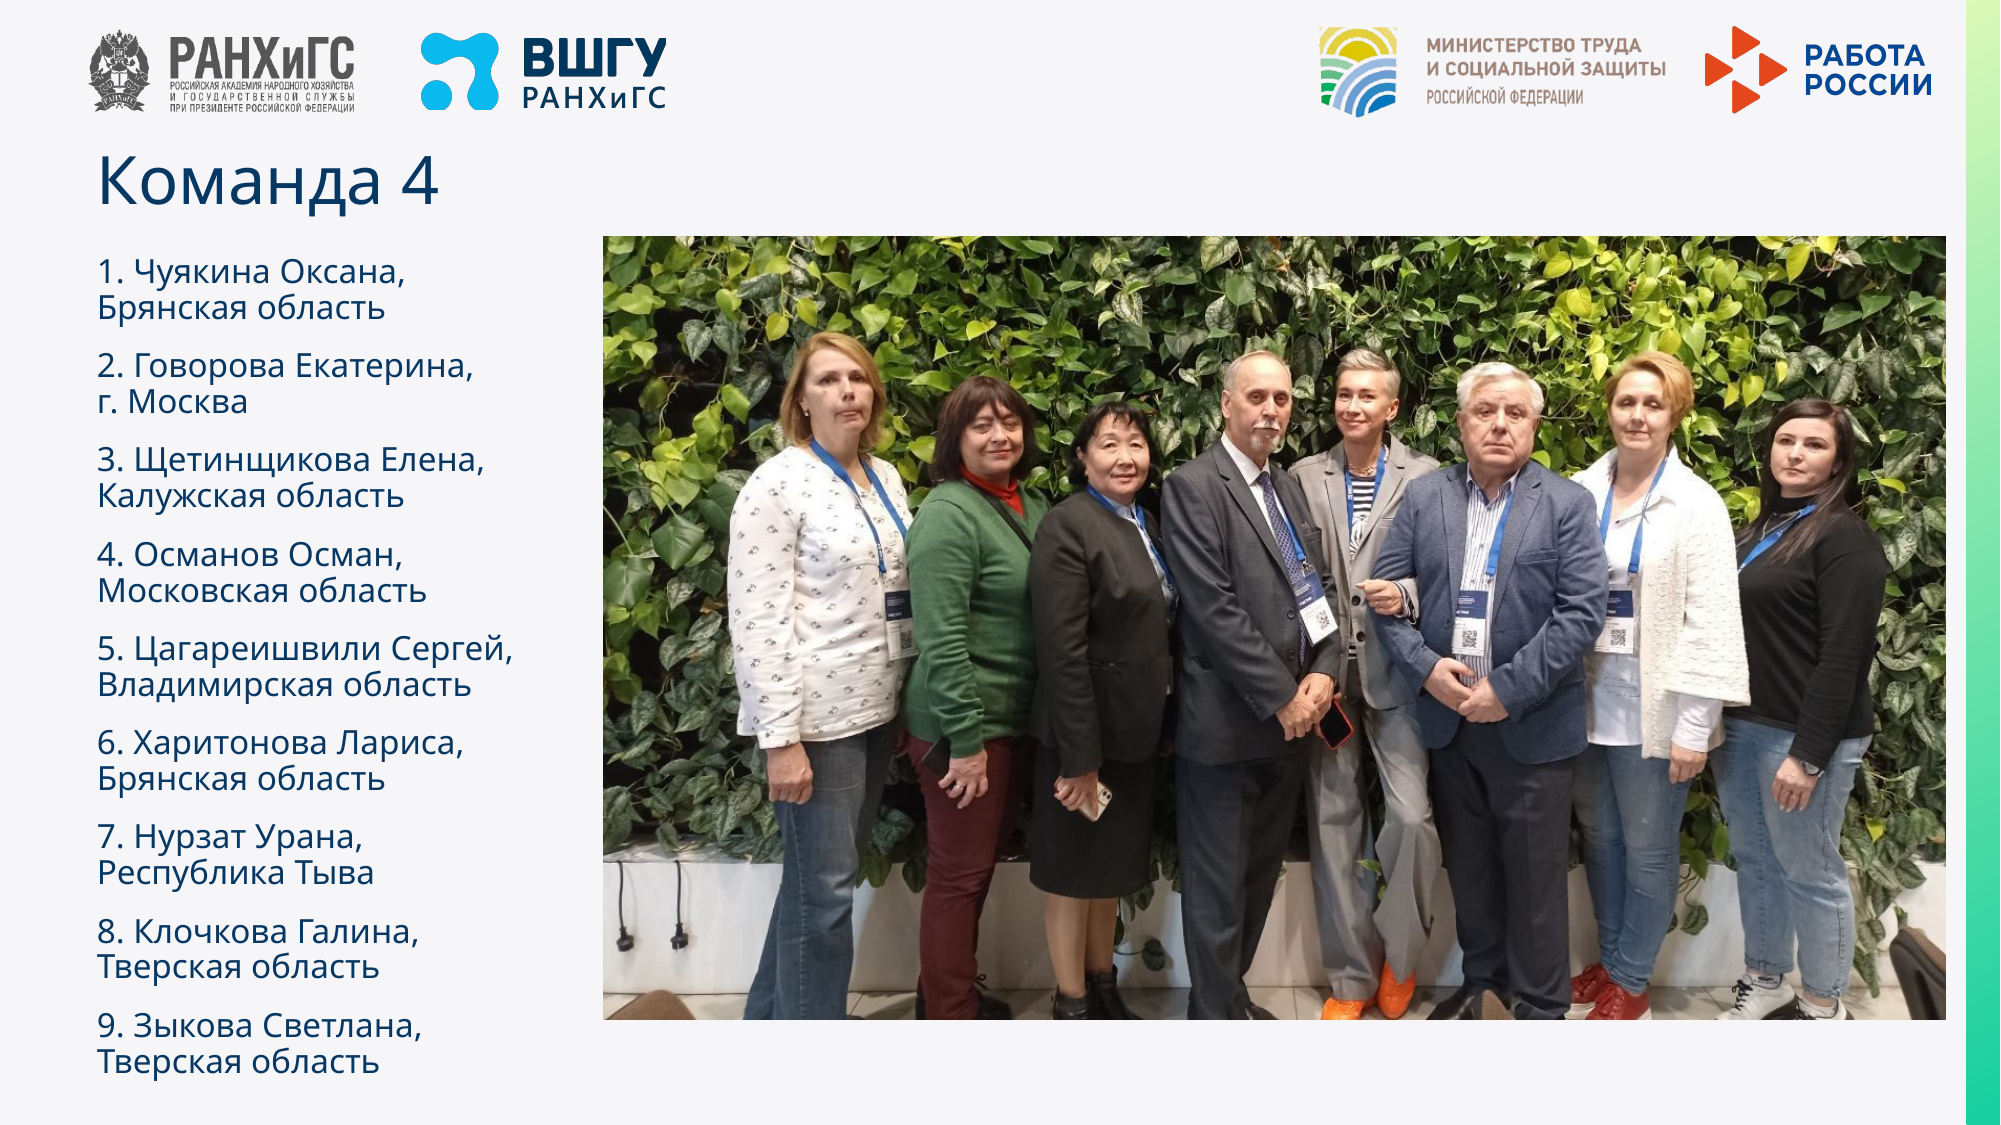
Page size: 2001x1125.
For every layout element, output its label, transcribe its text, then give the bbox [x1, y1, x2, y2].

picture [486, 32, 666, 110]
title Команда 4 1. Чуякина Оксана, Брянская область 2. Говорова Екатерина, г. Москва 3. Щетинщикова Елена, Калужская область 4. Османов Осман, Московская область 5. Цагареишвили Сергей, Владимирская область 6. Харитонова Лариса, Брянская область 7. Нурзат Урана, Республика Тыва 8. Клочкова Галина, Тверская область 9. Зыкова Светлана, Тверская область [96, 146, 650, 237]
picture [602, 236, 1947, 1020]
picture [1705, 26, 1932, 116]
picture [421, 102, 427, 110]
picture [1317, 23, 1667, 119]
picture [421, 32, 433, 42]
picture [421, 55, 475, 110]
picture [440, 32, 480, 40]
picture [88, 29, 355, 113]
